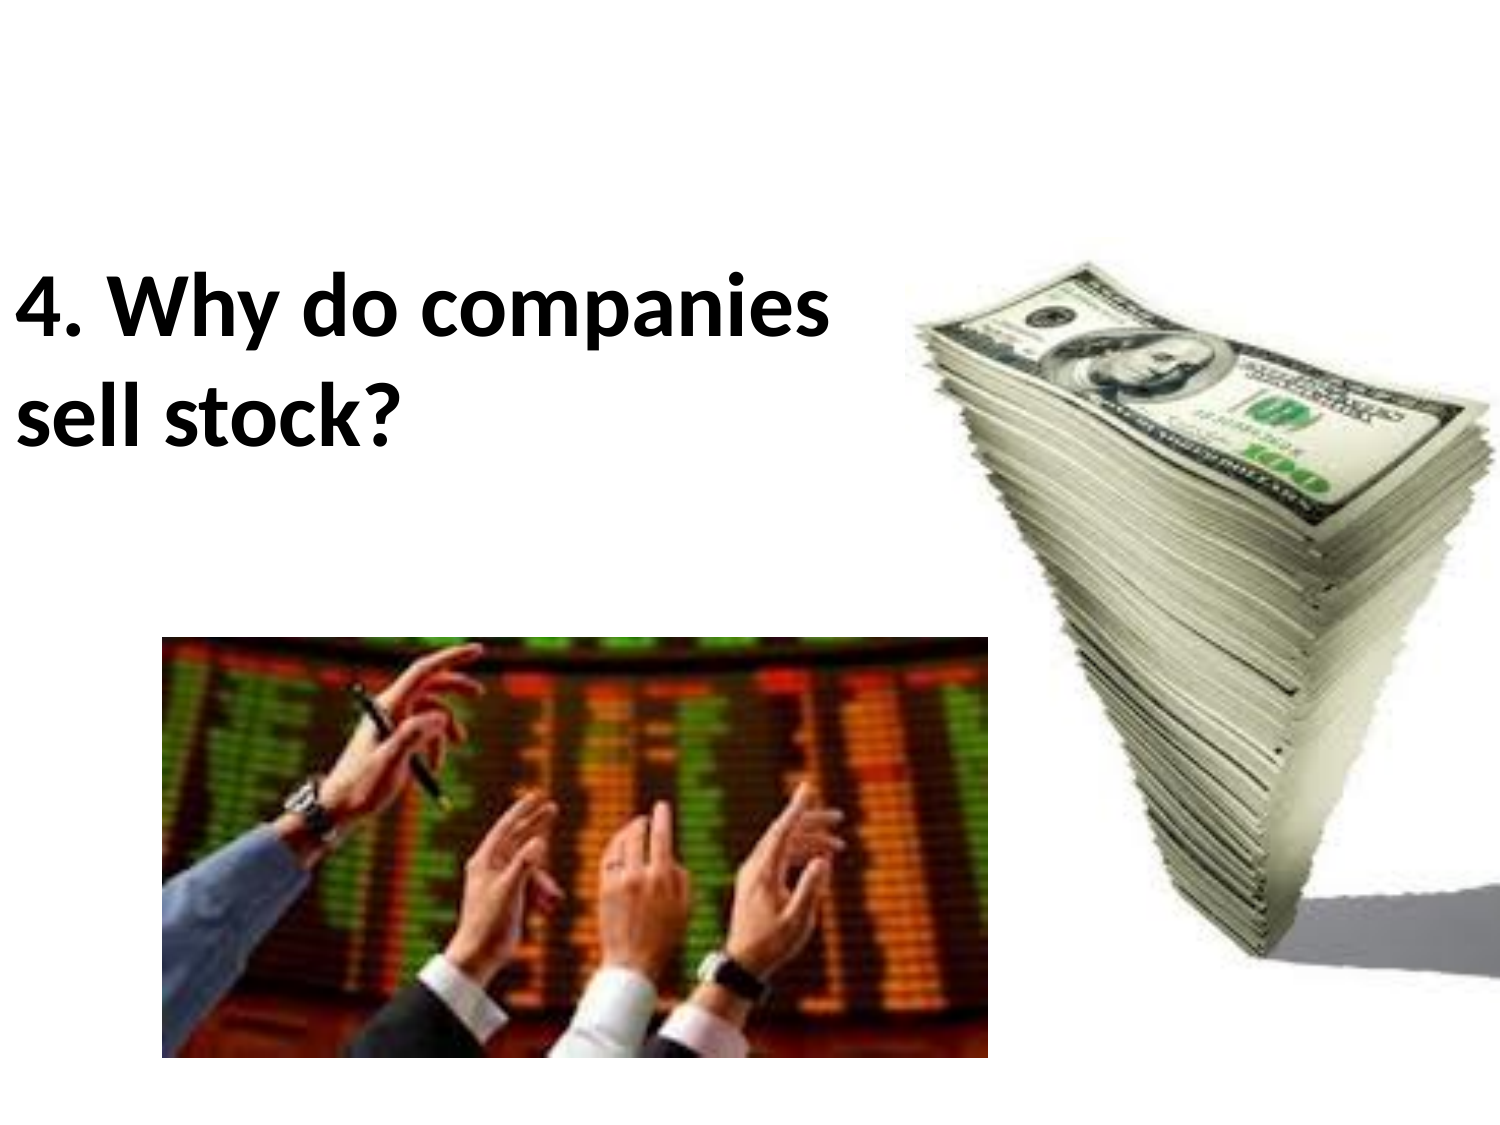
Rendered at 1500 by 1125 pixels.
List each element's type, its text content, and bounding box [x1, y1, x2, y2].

picture [162, 237, 1500, 1058]
title 4. Why do companies sell stock? [0, 24, 925, 1125]
